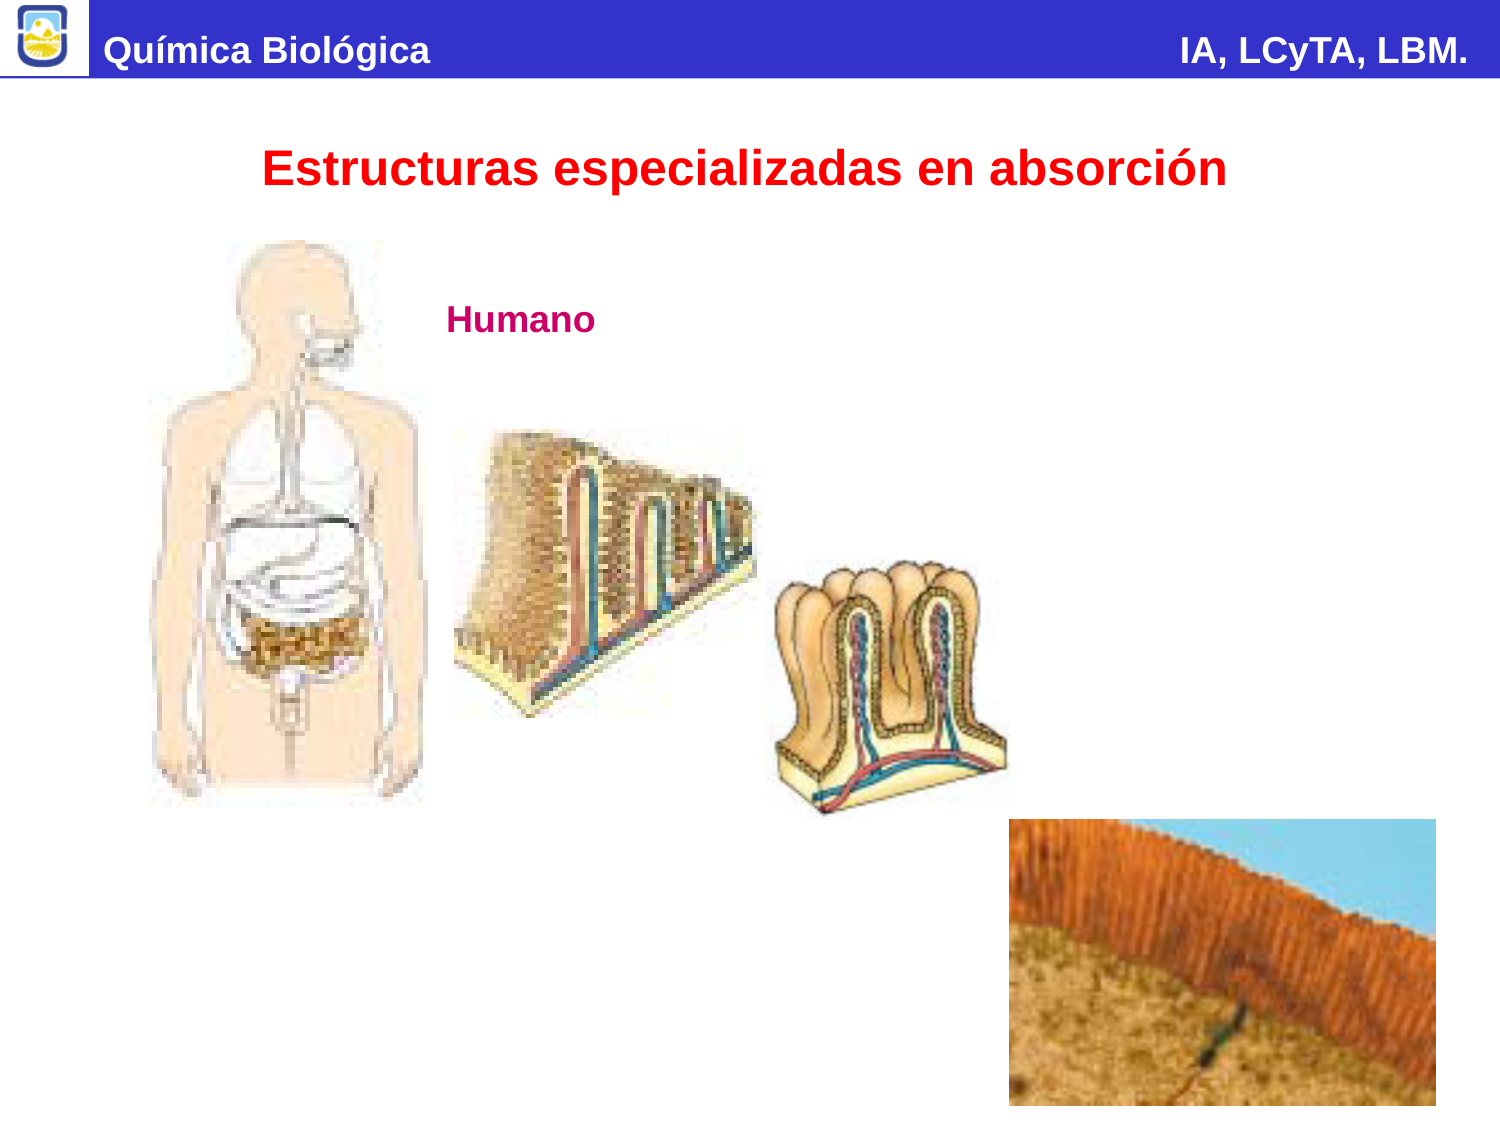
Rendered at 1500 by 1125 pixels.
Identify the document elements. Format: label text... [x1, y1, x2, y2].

picture [148, 239, 429, 808]
text_box Estructuras especializadas en absorción [246, 127, 1244, 204]
picture [765, 558, 1436, 1107]
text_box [0, 0, 1500, 83]
picture [454, 429, 763, 728]
text_box Humano [434, 287, 611, 348]
